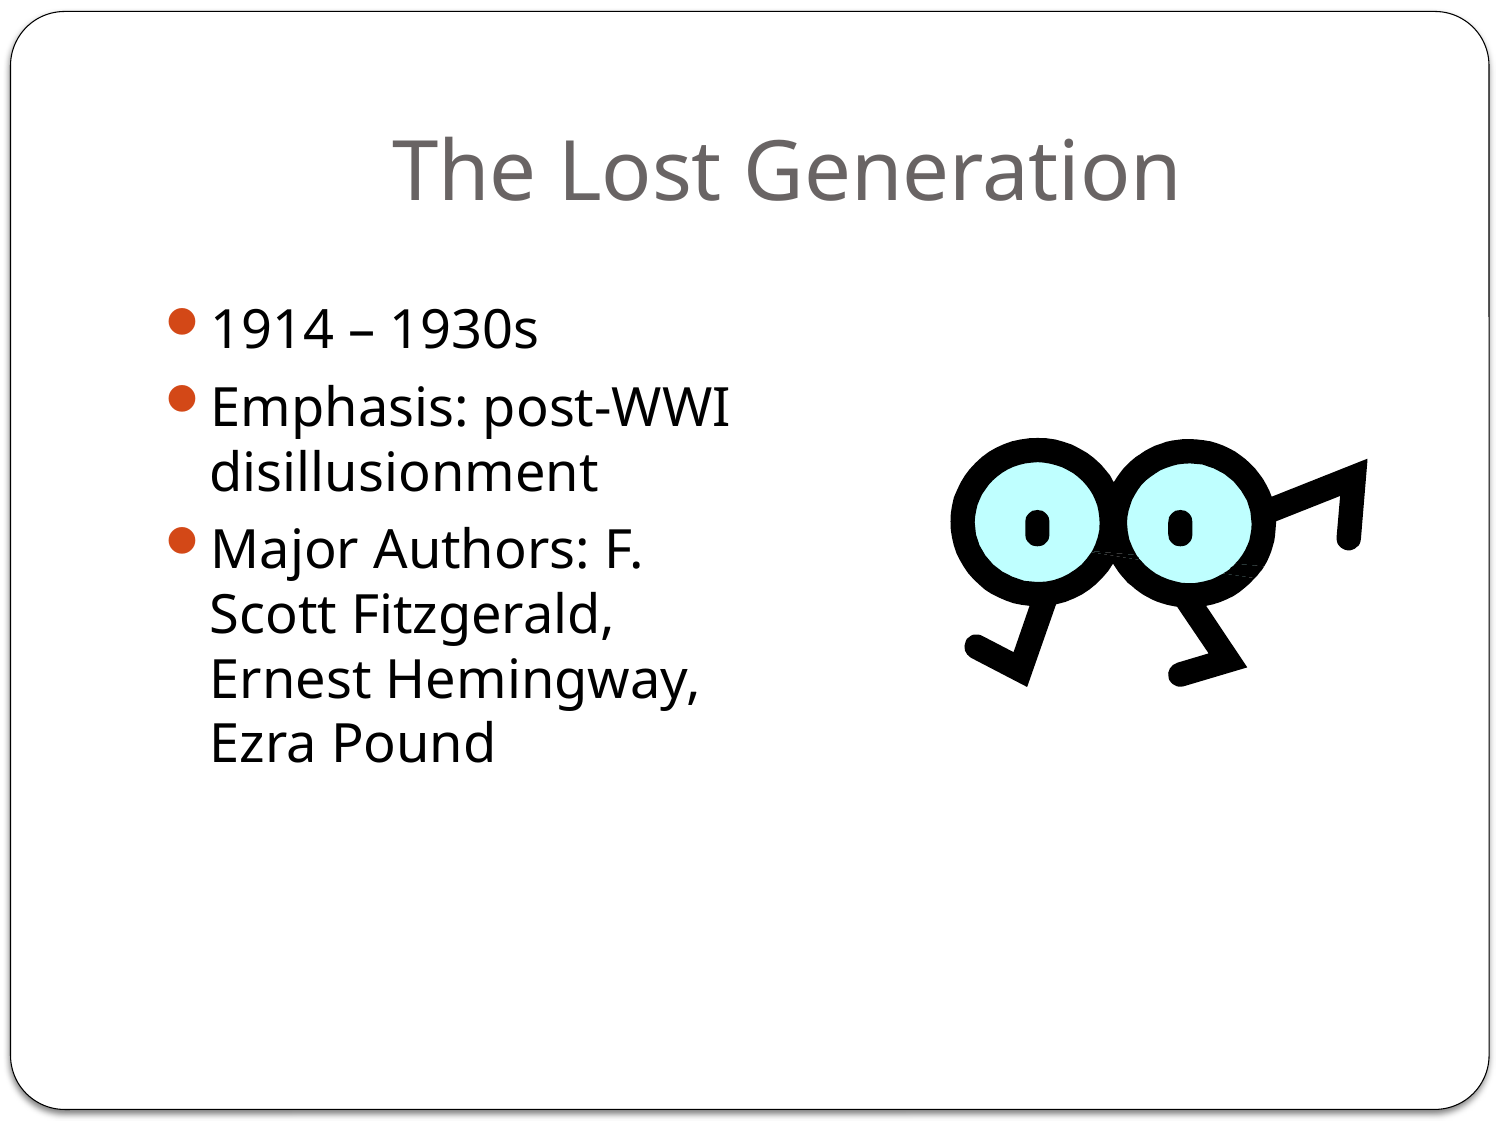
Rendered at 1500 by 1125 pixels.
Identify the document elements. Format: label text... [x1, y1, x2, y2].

picture [949, 437, 1368, 689]
list 1914 – 1930s Emphasis: post-WWI disillusionment Major Authors: F. Scott Fitzgerald, Ernest Hemingway, Ezra Pound [150, 287, 765, 1038]
title The Lost Generation [150, 45, 1425, 233]
